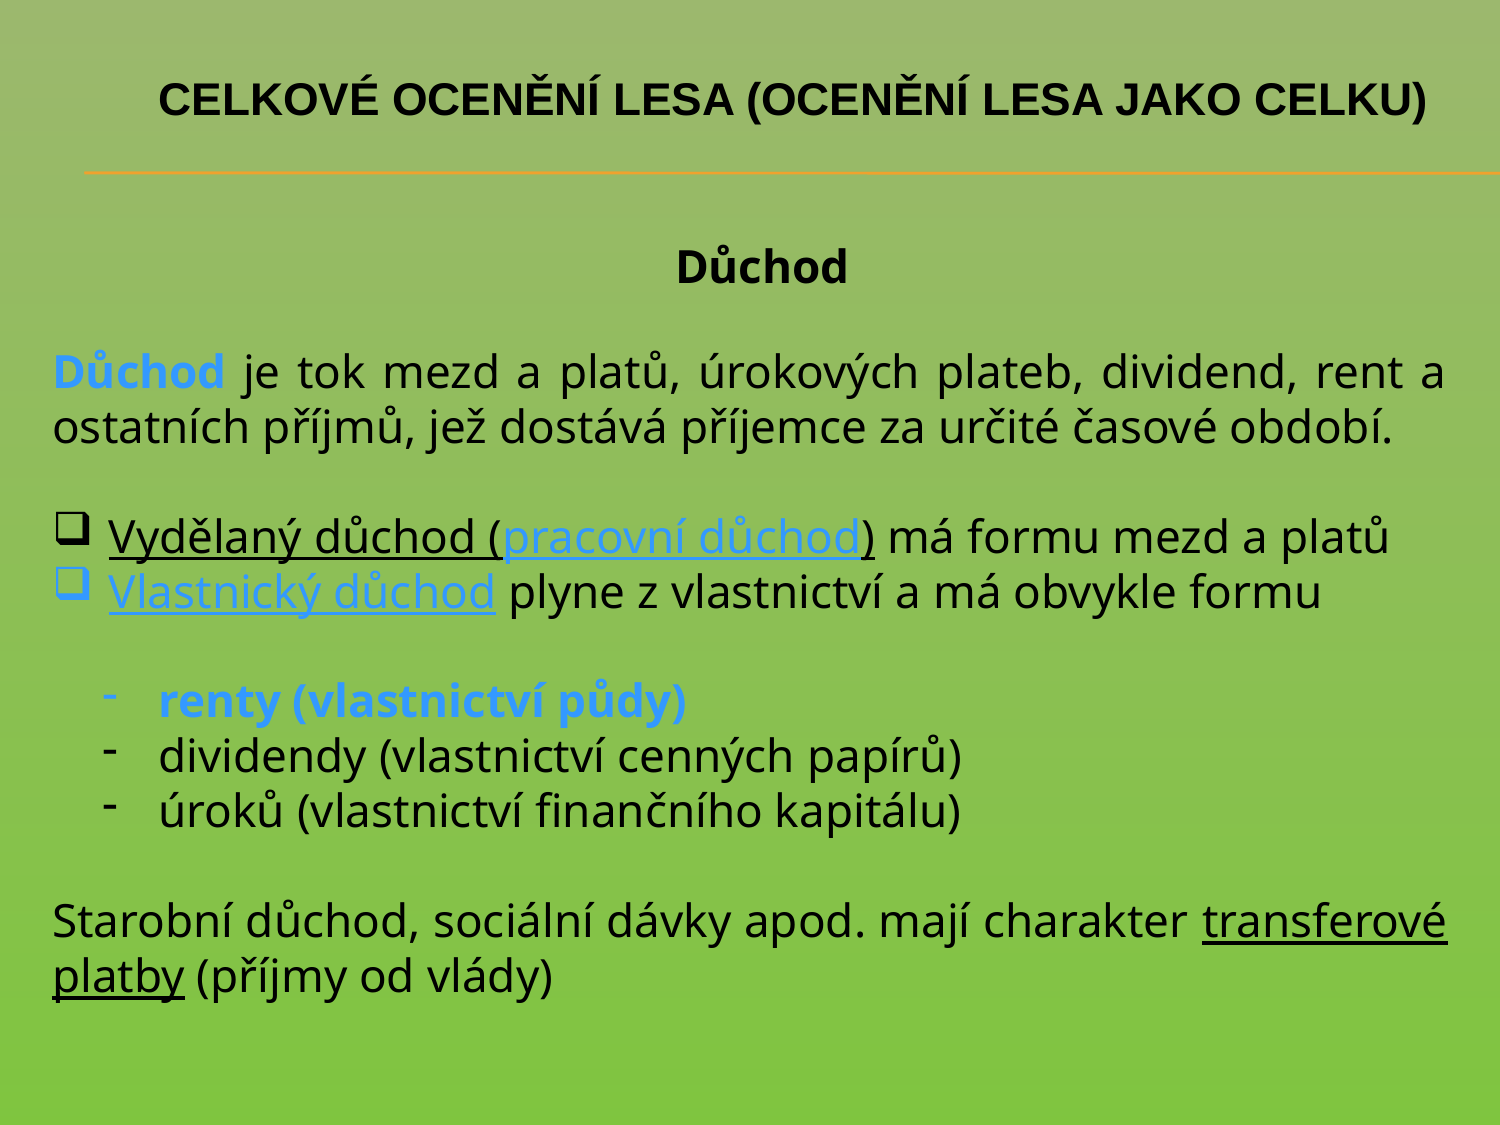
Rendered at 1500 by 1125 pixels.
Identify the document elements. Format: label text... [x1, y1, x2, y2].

list Důchod [50, 279, 1475, 335]
title CELKOVÉ OCENĚNÍ LESA (OCENĚNÍ LESA JAKO CELKU) [50, 19, 1475, 175]
text_box Důchod je tok mezd a platů, úrokových plateb, dividend, rent a ostatních příjmů, jež dostává příjemce za určité časové období. Vydělaný důchod (pracovní důchod) má formu mezd a platů Vlastnický důchod plyne z vlastnictví a má obvykle formu renty (vlastnictví půdy) dividendy (vlastnictví cenných papírů) úroků (vlastnictví finančního kapitálu) Starobní důchod, sociální dávky apod. mají charakter transferové platby (příjmy od vlády) [37, 334, 1463, 1010]
text_box [49, 190, 1475, 279]
